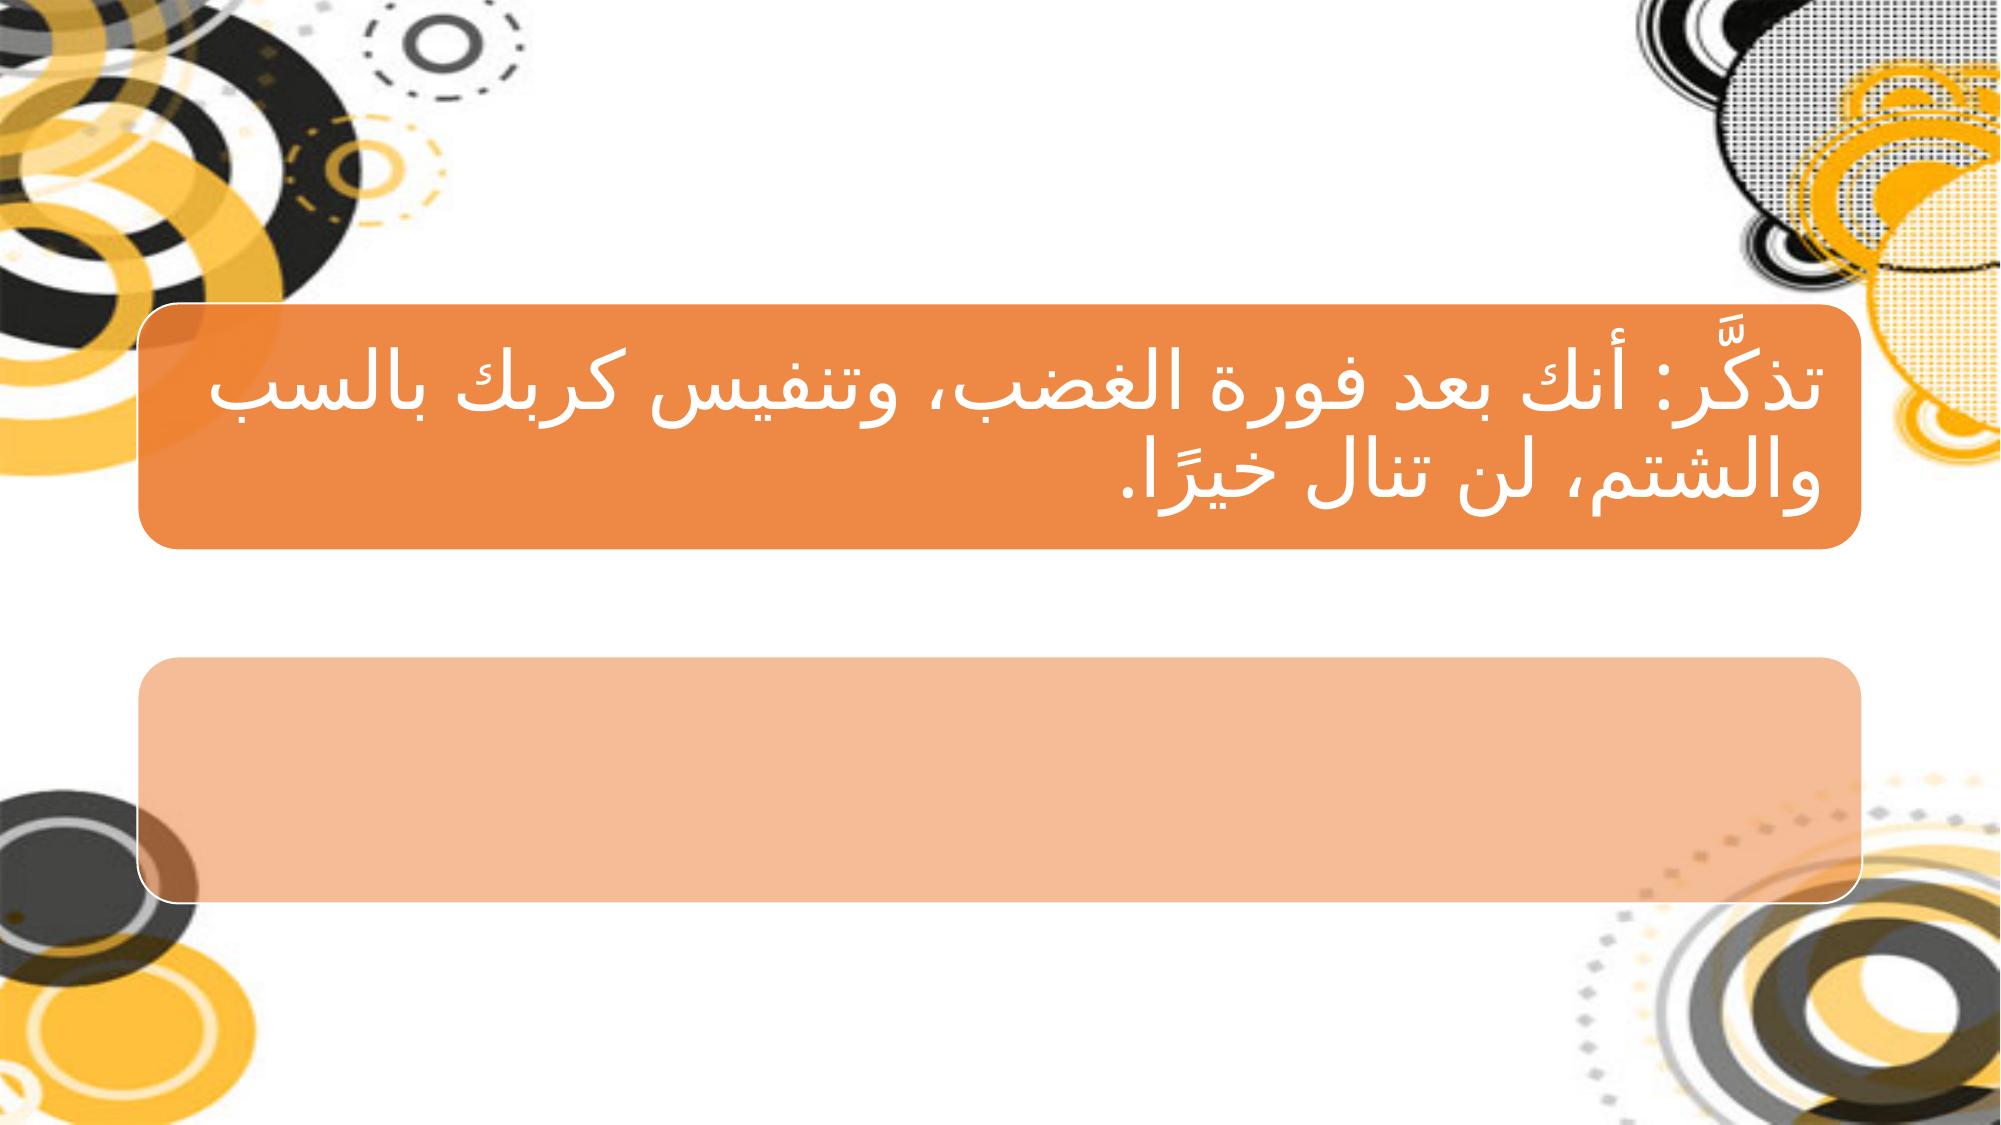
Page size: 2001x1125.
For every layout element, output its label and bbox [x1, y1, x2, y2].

list [137, 299, 1863, 1014]
picture [0, 0, 2001, 1125]
